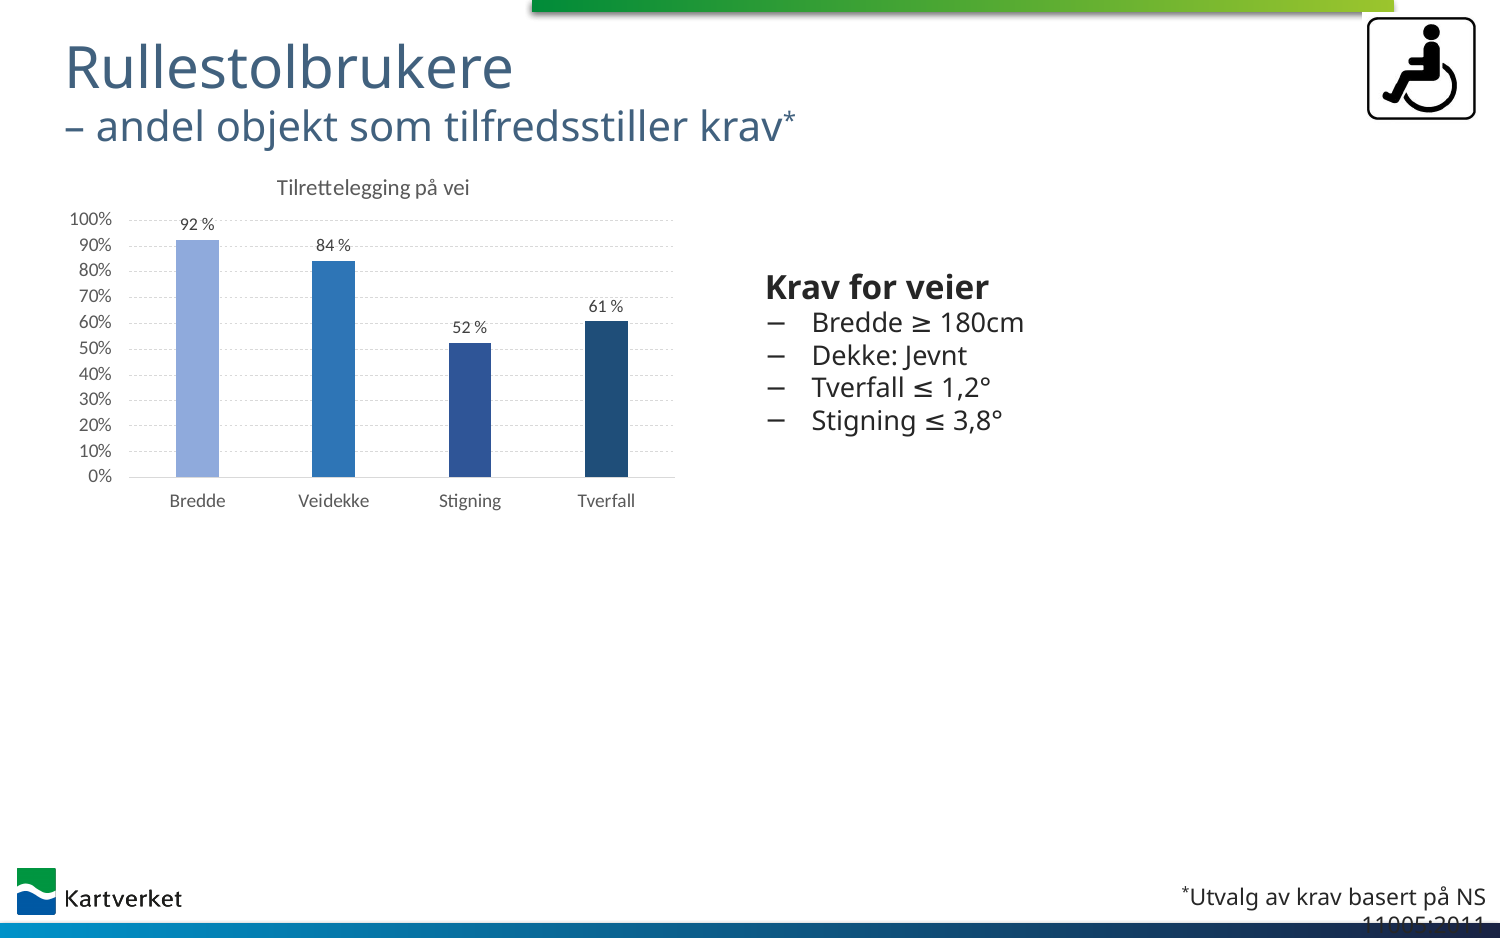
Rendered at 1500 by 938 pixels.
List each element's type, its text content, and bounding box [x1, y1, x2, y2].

text_box Krav for veier Bredde ≥ 180cm Dekke: Jevnt Tverfall ≤ 1,2° Stigning ≤ 3,8° [750, 258, 1234, 444]
text_box Rullestolbrukere – andel objekt som tilfredsstiller krav* [49, 25, 1431, 158]
picture [1362, 12, 1481, 126]
picture [62, 166, 685, 519]
text_box *Utvalg av krav basert på NS 11005:2011 [1068, 873, 1500, 938]
